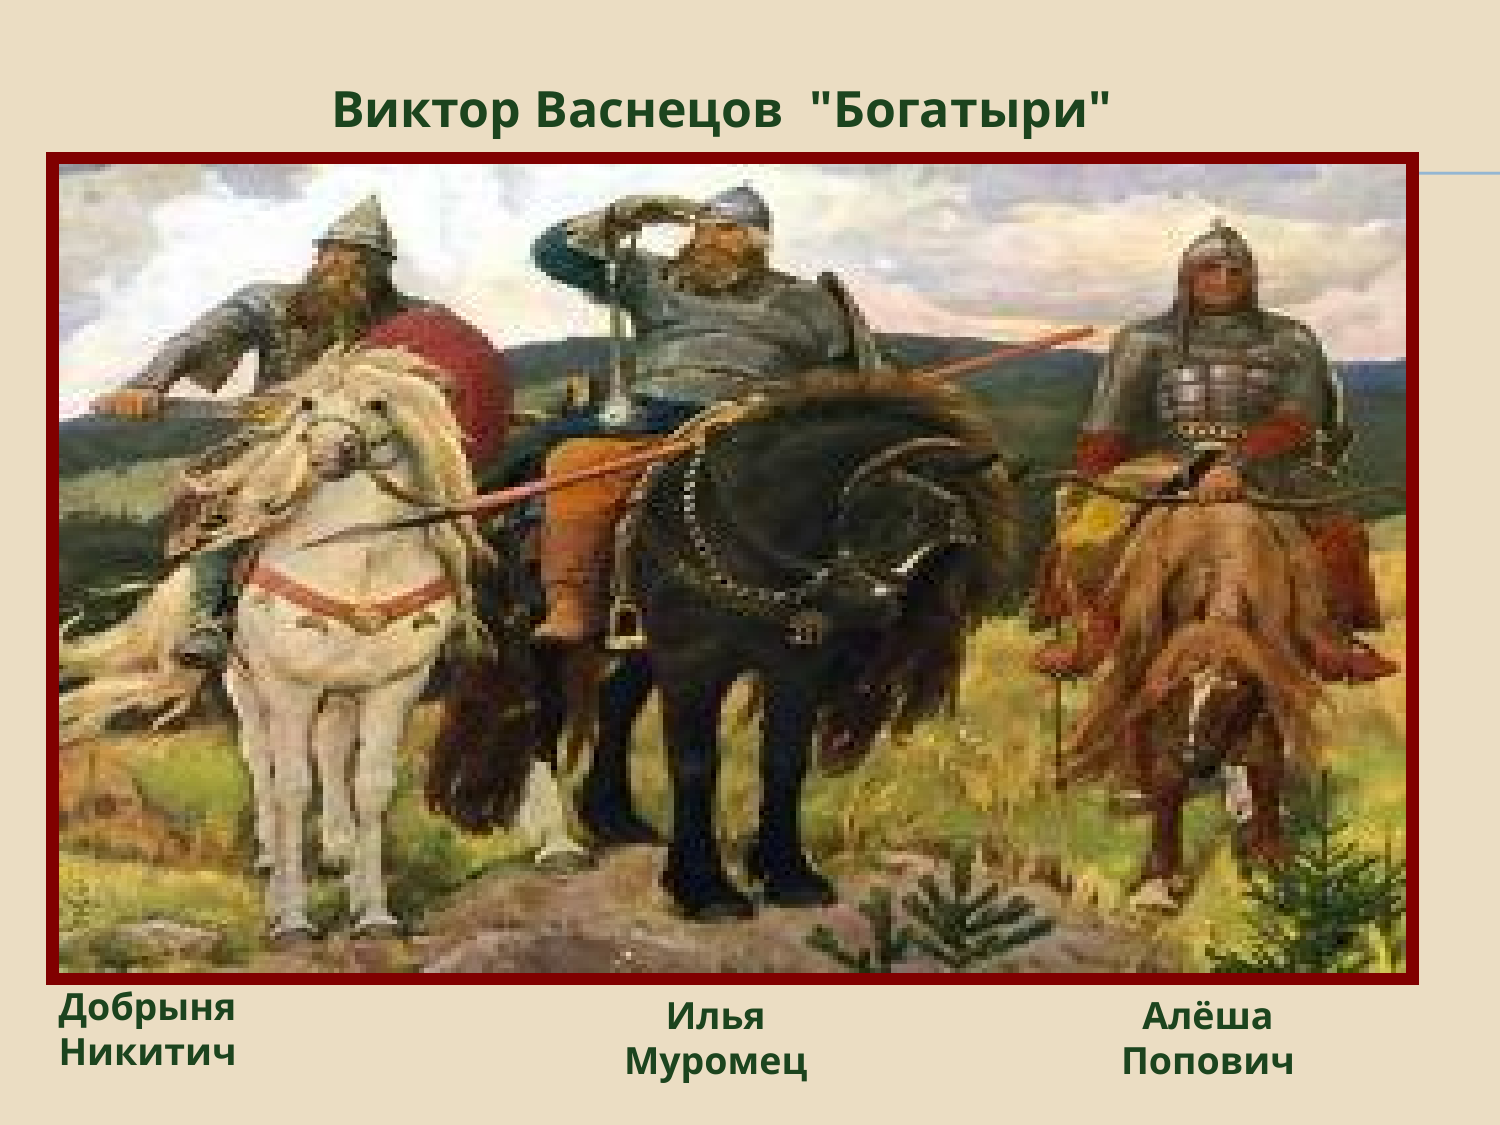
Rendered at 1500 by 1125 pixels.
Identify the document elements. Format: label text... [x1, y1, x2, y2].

text_box Алёша Попович [1066, 992, 1350, 1090]
text_box Илья Муромец [609, 992, 823, 1125]
picture [58, 163, 1407, 973]
text_box Добрыня Никитич [41, 976, 254, 1081]
text_box Виктор Васнецов "Богатыри" [316, 70, 1360, 145]
